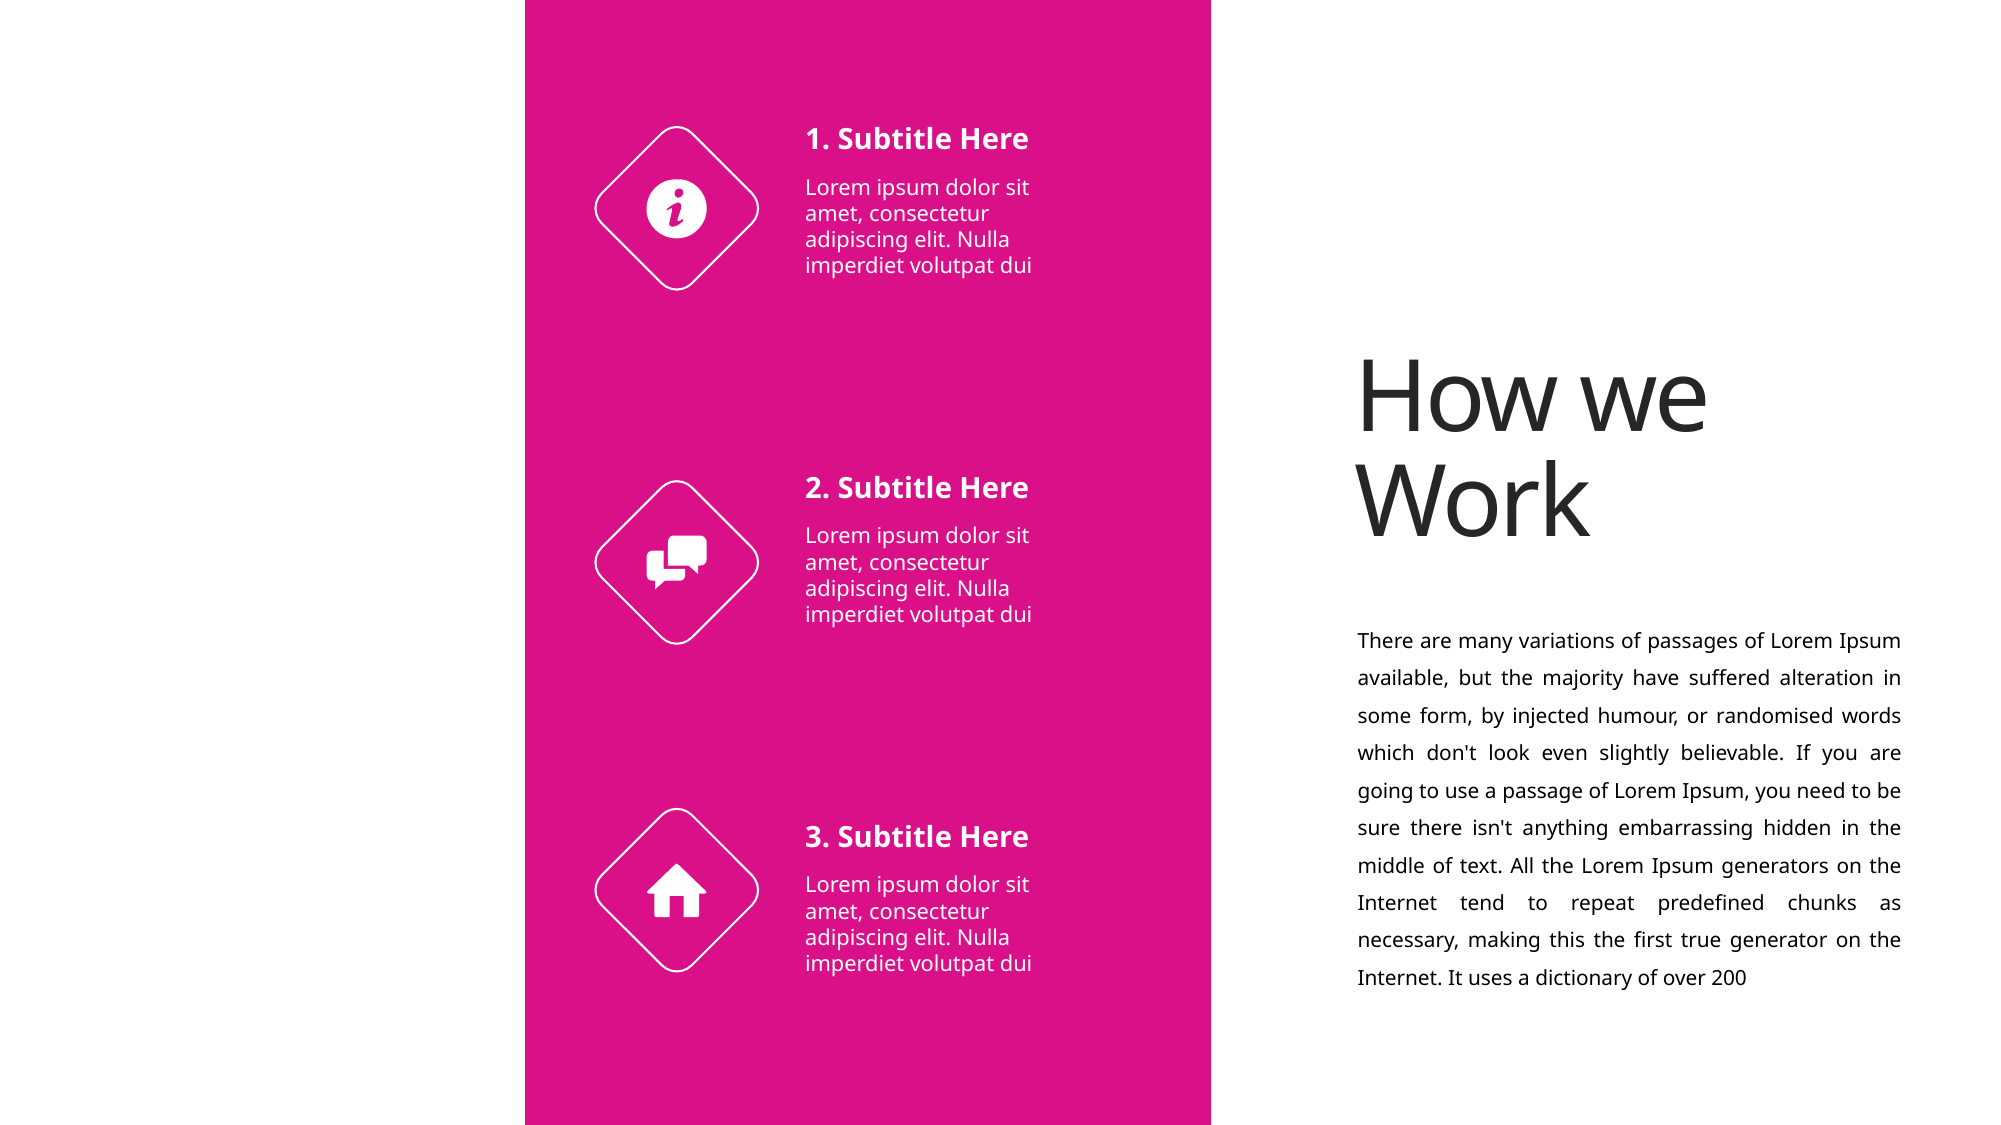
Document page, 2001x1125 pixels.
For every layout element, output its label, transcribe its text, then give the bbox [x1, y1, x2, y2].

text_box [594, 480, 760, 645]
text_box Work [1264, 415, 2000, 578]
text_box There are many variations of passages of Lorem Ipsum available, but the majority have suffered alteration in some form, by injected humour, or randomised words which don't look even slightly believable. If you are going to use a passage of Lorem Ipsum, you need to be sure there isn't anything embarrassing hidden in the middle of text. All the Lorem Ipsum generators on the Internet tend to repeat predefined chunks as necessary, making this the first true generator on the Internet. It uses a dictionary of over 200 [1343, 607, 1917, 997]
text_box Lorem ipsum dolor sit amet, consectetur adipiscing elit. Nulla imperdiet volutpat dui [790, 165, 1102, 286]
text_box 3. Subtitle Here [790, 802, 1081, 863]
text_box [594, 807, 760, 973]
text_box [594, 125, 760, 291]
text_box How we [1264, 310, 2000, 415]
text_box Lorem ipsum dolor sit amet, consectetur adipiscing elit. Nulla imperdiet volutpat dui [790, 863, 1102, 984]
text_box 2. Subtitle Here [790, 453, 1081, 514]
text_box [525, 0, 1212, 1125]
picture [0, 0, 525, 1125]
text_box Lorem ipsum dolor sit amet, consectetur adipiscing elit. Nulla imperdiet volutpat dui [790, 514, 1102, 635]
text_box 1. Subtitle Here [790, 104, 1081, 165]
